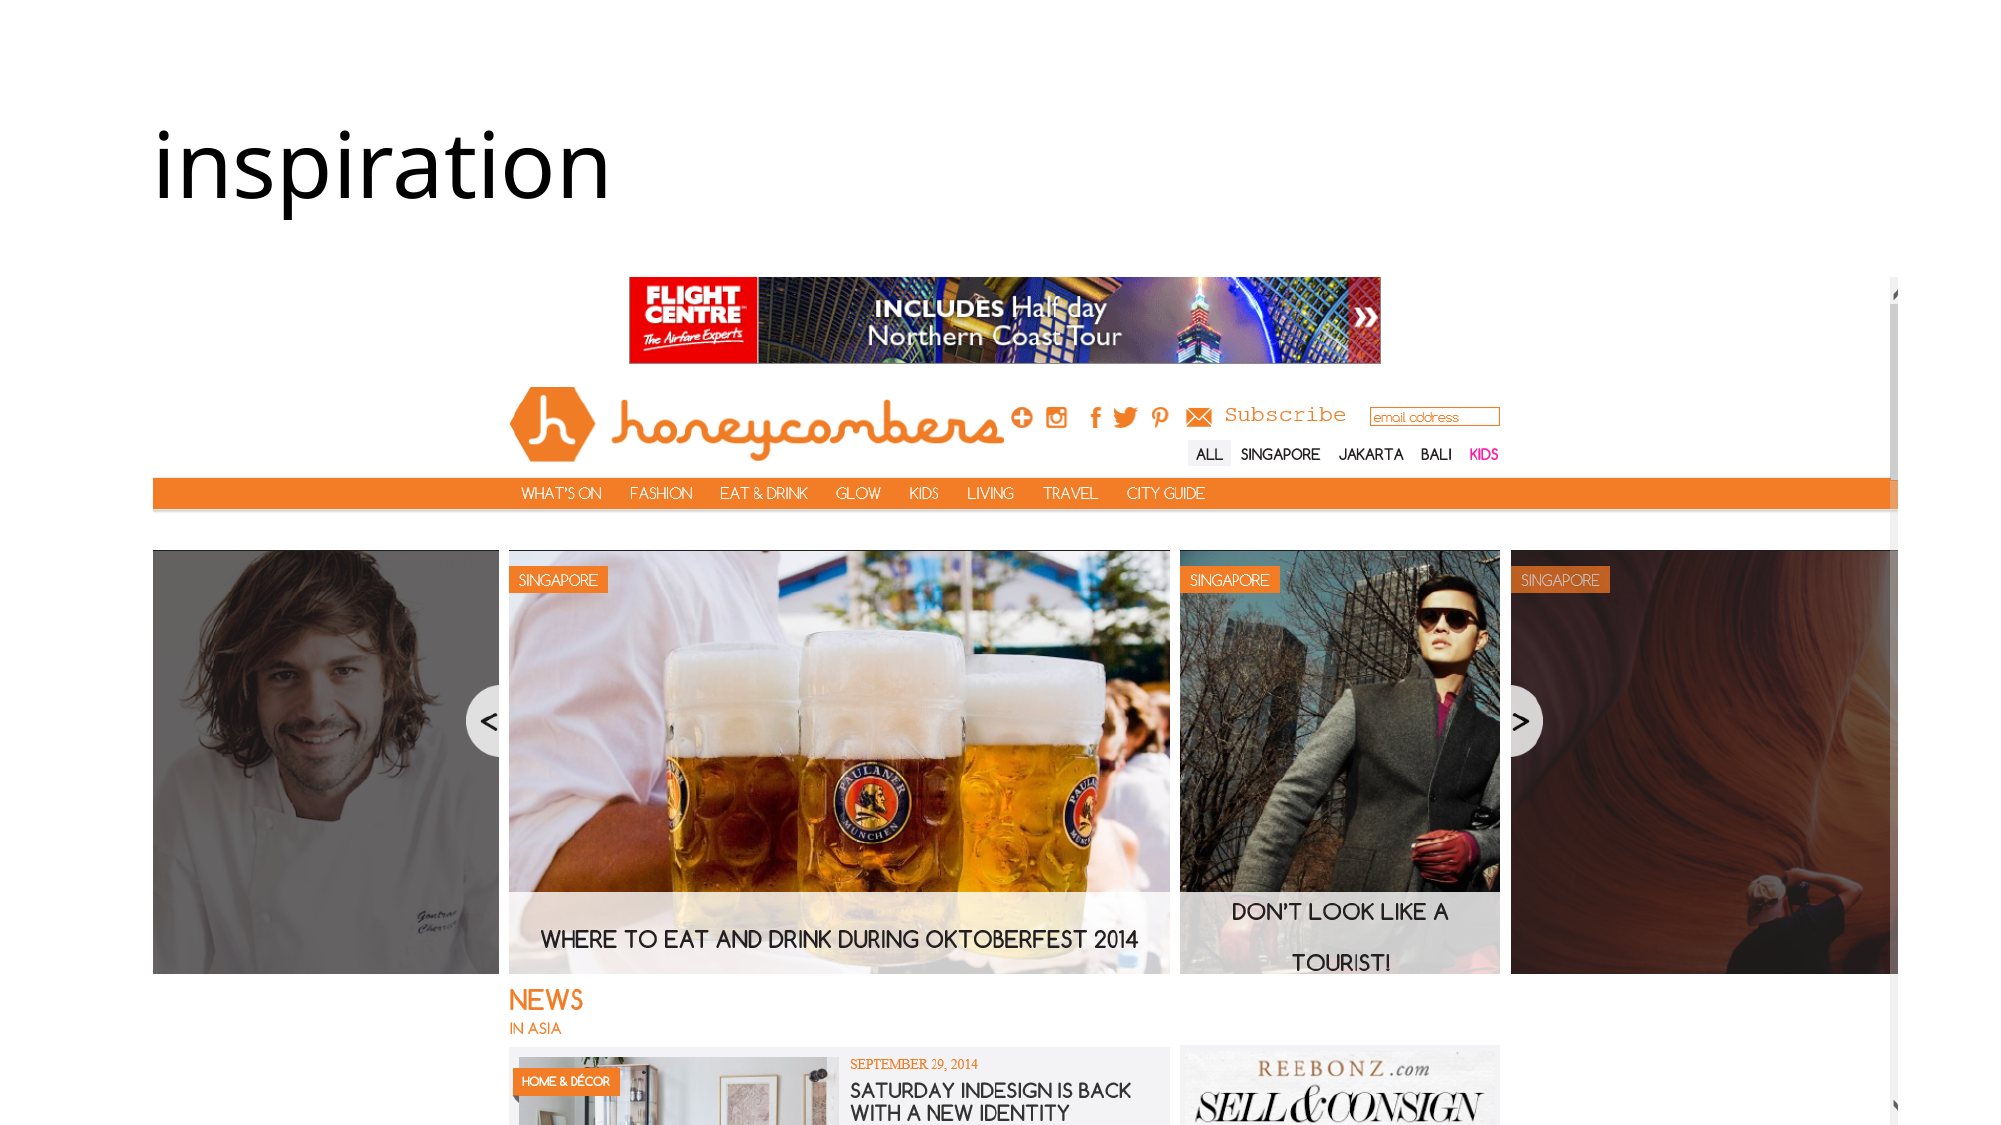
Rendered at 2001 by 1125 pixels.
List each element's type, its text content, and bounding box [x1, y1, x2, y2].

picture [153, 277, 1898, 1125]
title inspiration [137, 59, 1863, 278]
